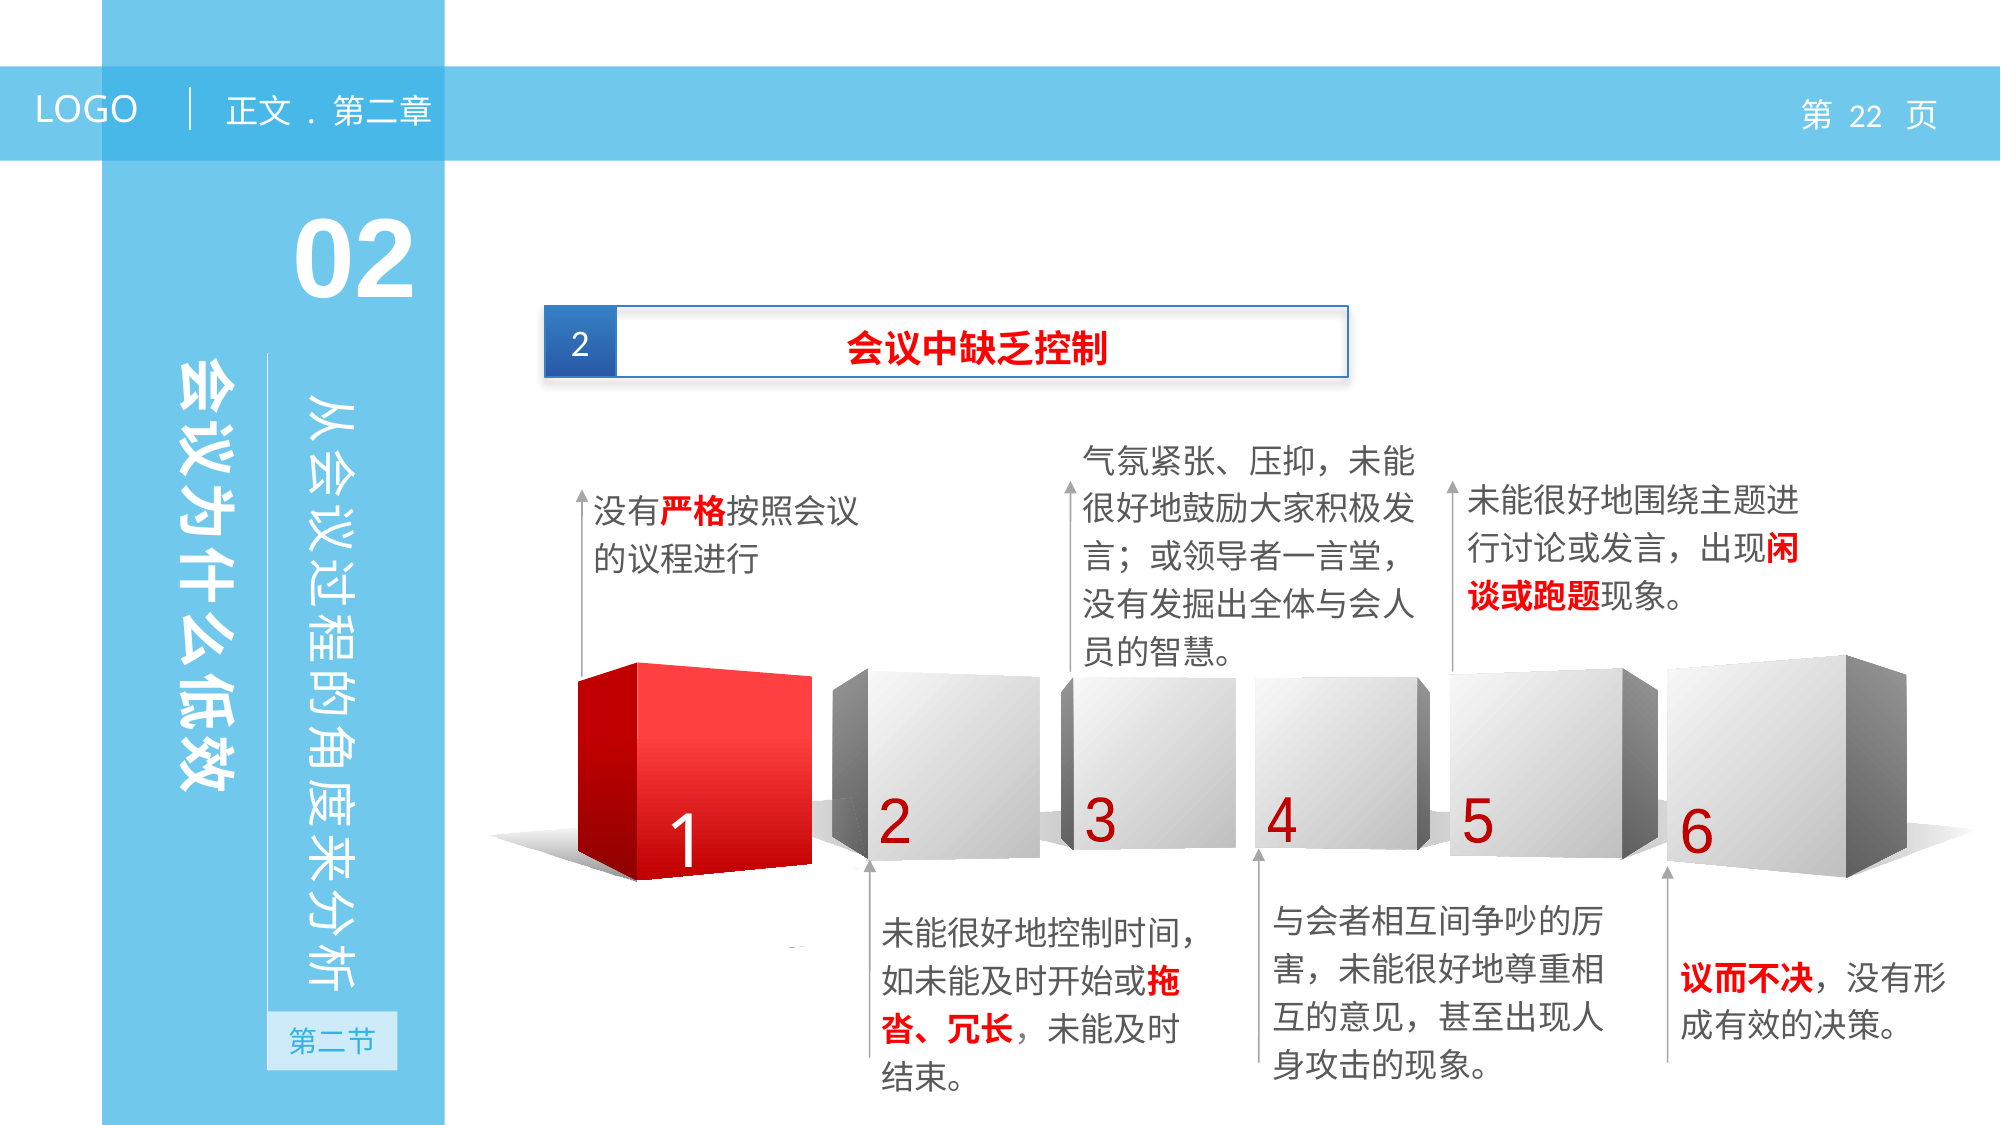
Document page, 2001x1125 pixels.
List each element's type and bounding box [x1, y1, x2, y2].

text_box [482, 424, 1982, 1107]
text_box [544, 305, 1349, 379]
